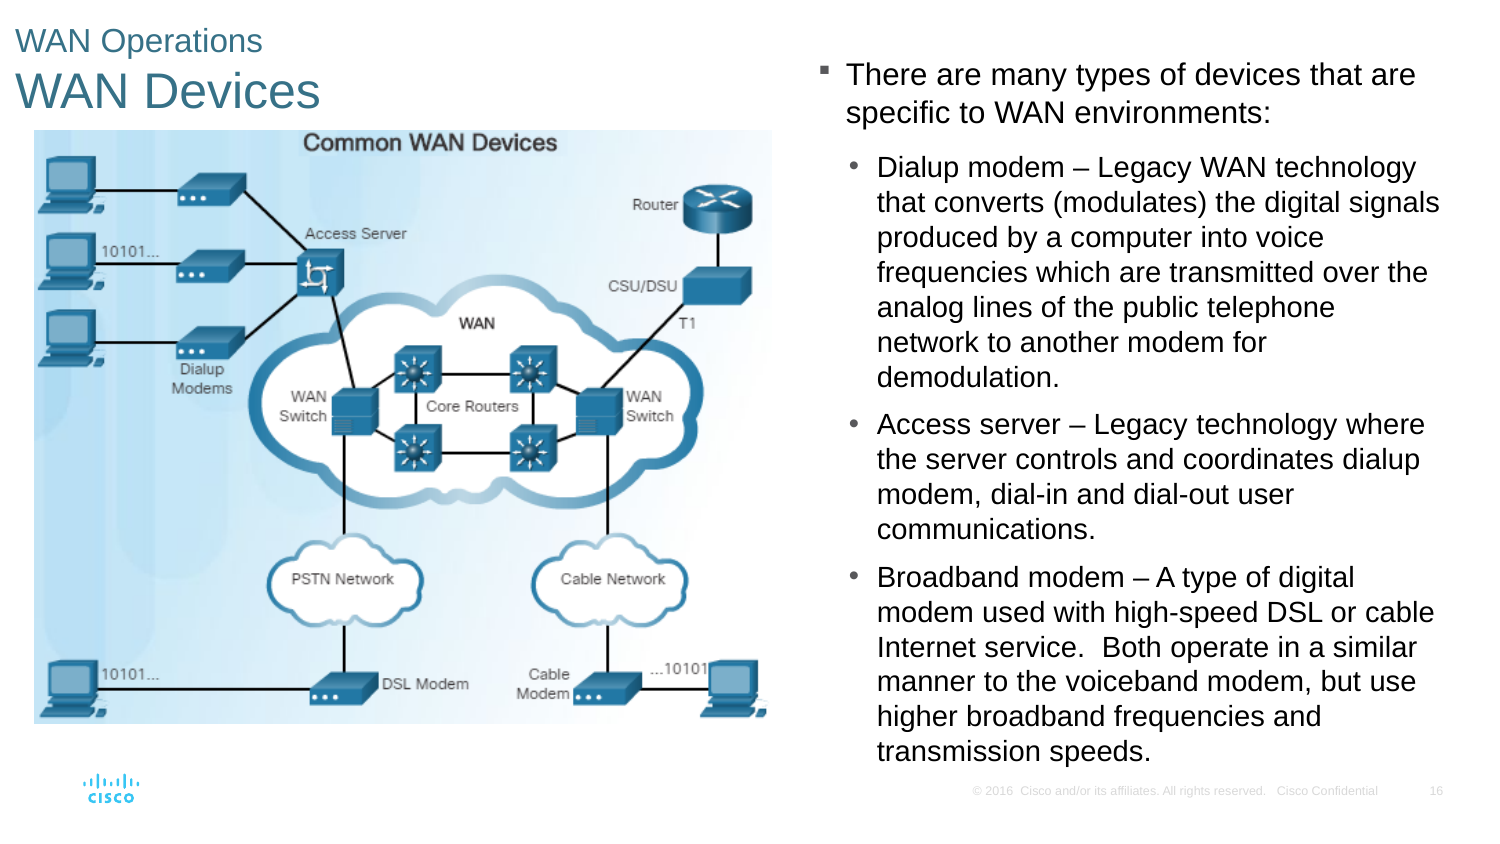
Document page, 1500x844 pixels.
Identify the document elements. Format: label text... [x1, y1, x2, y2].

list There are many types of devices that are specific to WAN environments: Dialup modem – Legacy WAN technology that converts (modulates) the digital signals produced by a computer into voice frequencies which are transmitted over the analog lines of the public telephone network to another modem for demodulation. Access server – Legacy technology where the server controls and coordinates dialup modem, dial-in and dial-out user communications. Broadband modem – A type of digital modem used with high-speed DSL or cable Internet service. Both operate in a similar manner to the voiceband modem, but use higher broadband frequencies and transmission speeds. [803, 47, 1472, 791]
title WAN Operations WAN Devices [0, 6, 847, 131]
picture [33, 130, 772, 724]
